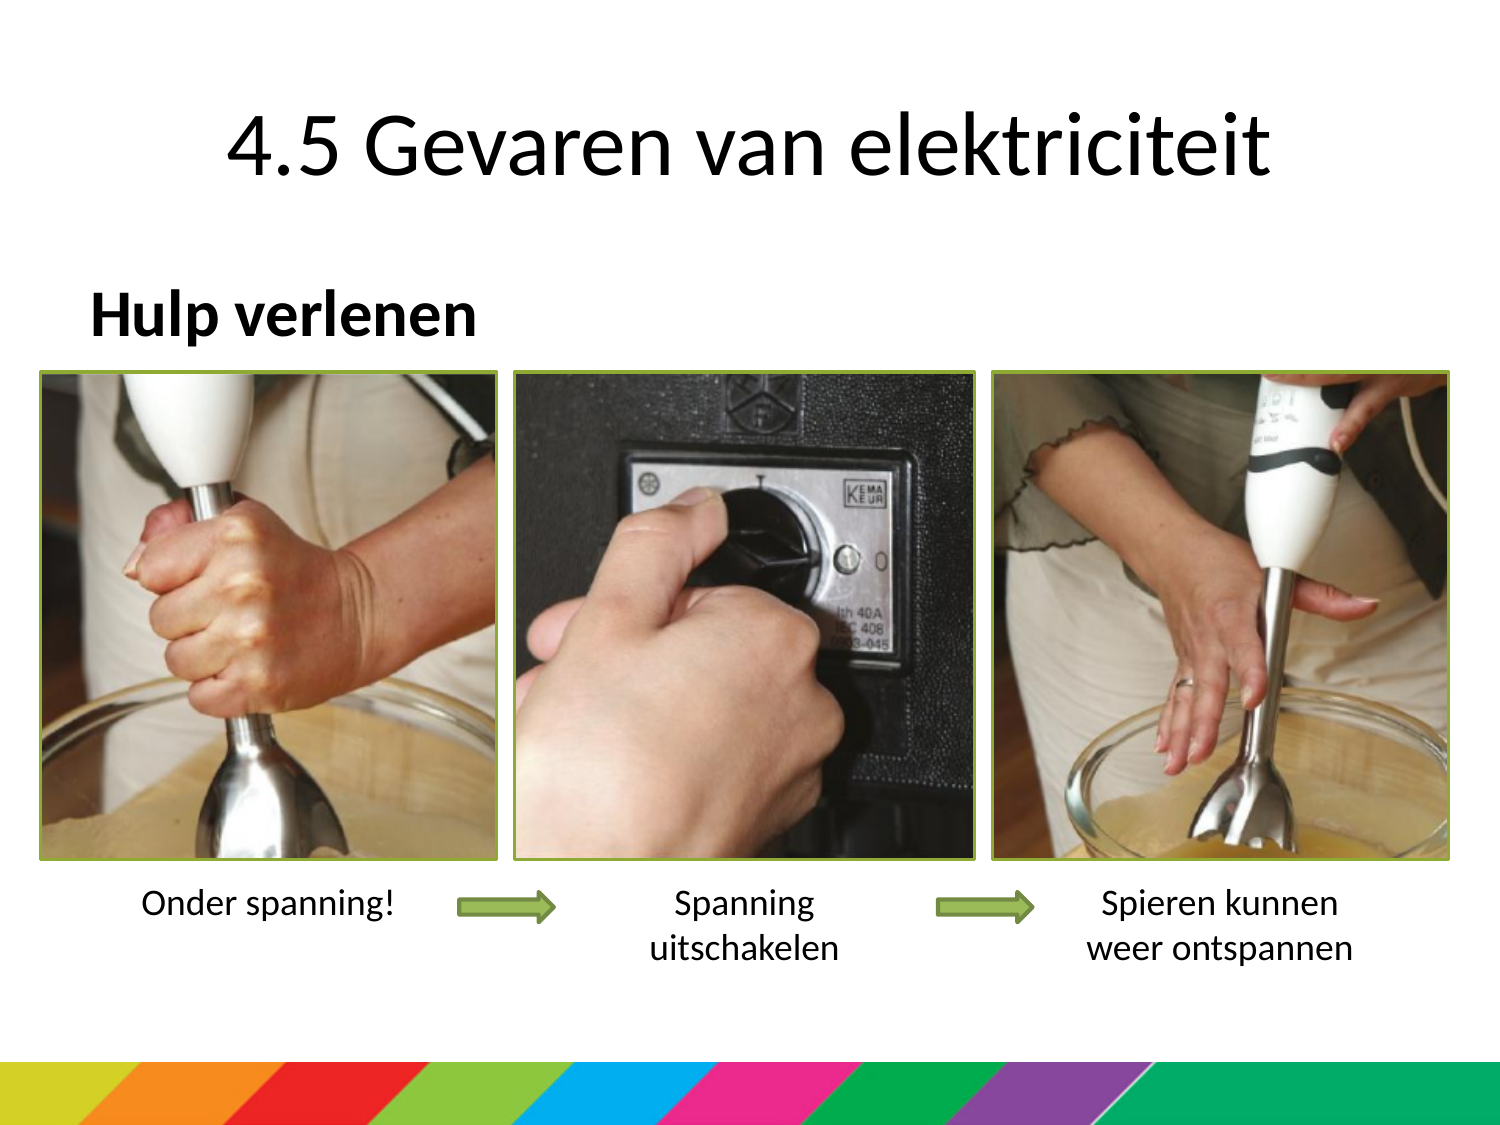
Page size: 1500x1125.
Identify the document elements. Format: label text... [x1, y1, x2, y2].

text_box Onder spanning! [103, 870, 434, 931]
picture [0, 1062, 574, 1125]
picture [993, 373, 1448, 859]
picture [516, 373, 973, 859]
text_box [935, 890, 1035, 925]
title 4.5 Gevaren van elektriciteit [75, 45, 1425, 233]
picture [41, 373, 496, 859]
text_box Spanning uitschakelen [579, 870, 910, 976]
picture [656, 1062, 1500, 1125]
text_box [457, 890, 556, 925]
list Hulp verlenen [75, 262, 1425, 1005]
text_box Spieren kunnen weer ontspannen [1055, 870, 1386, 976]
